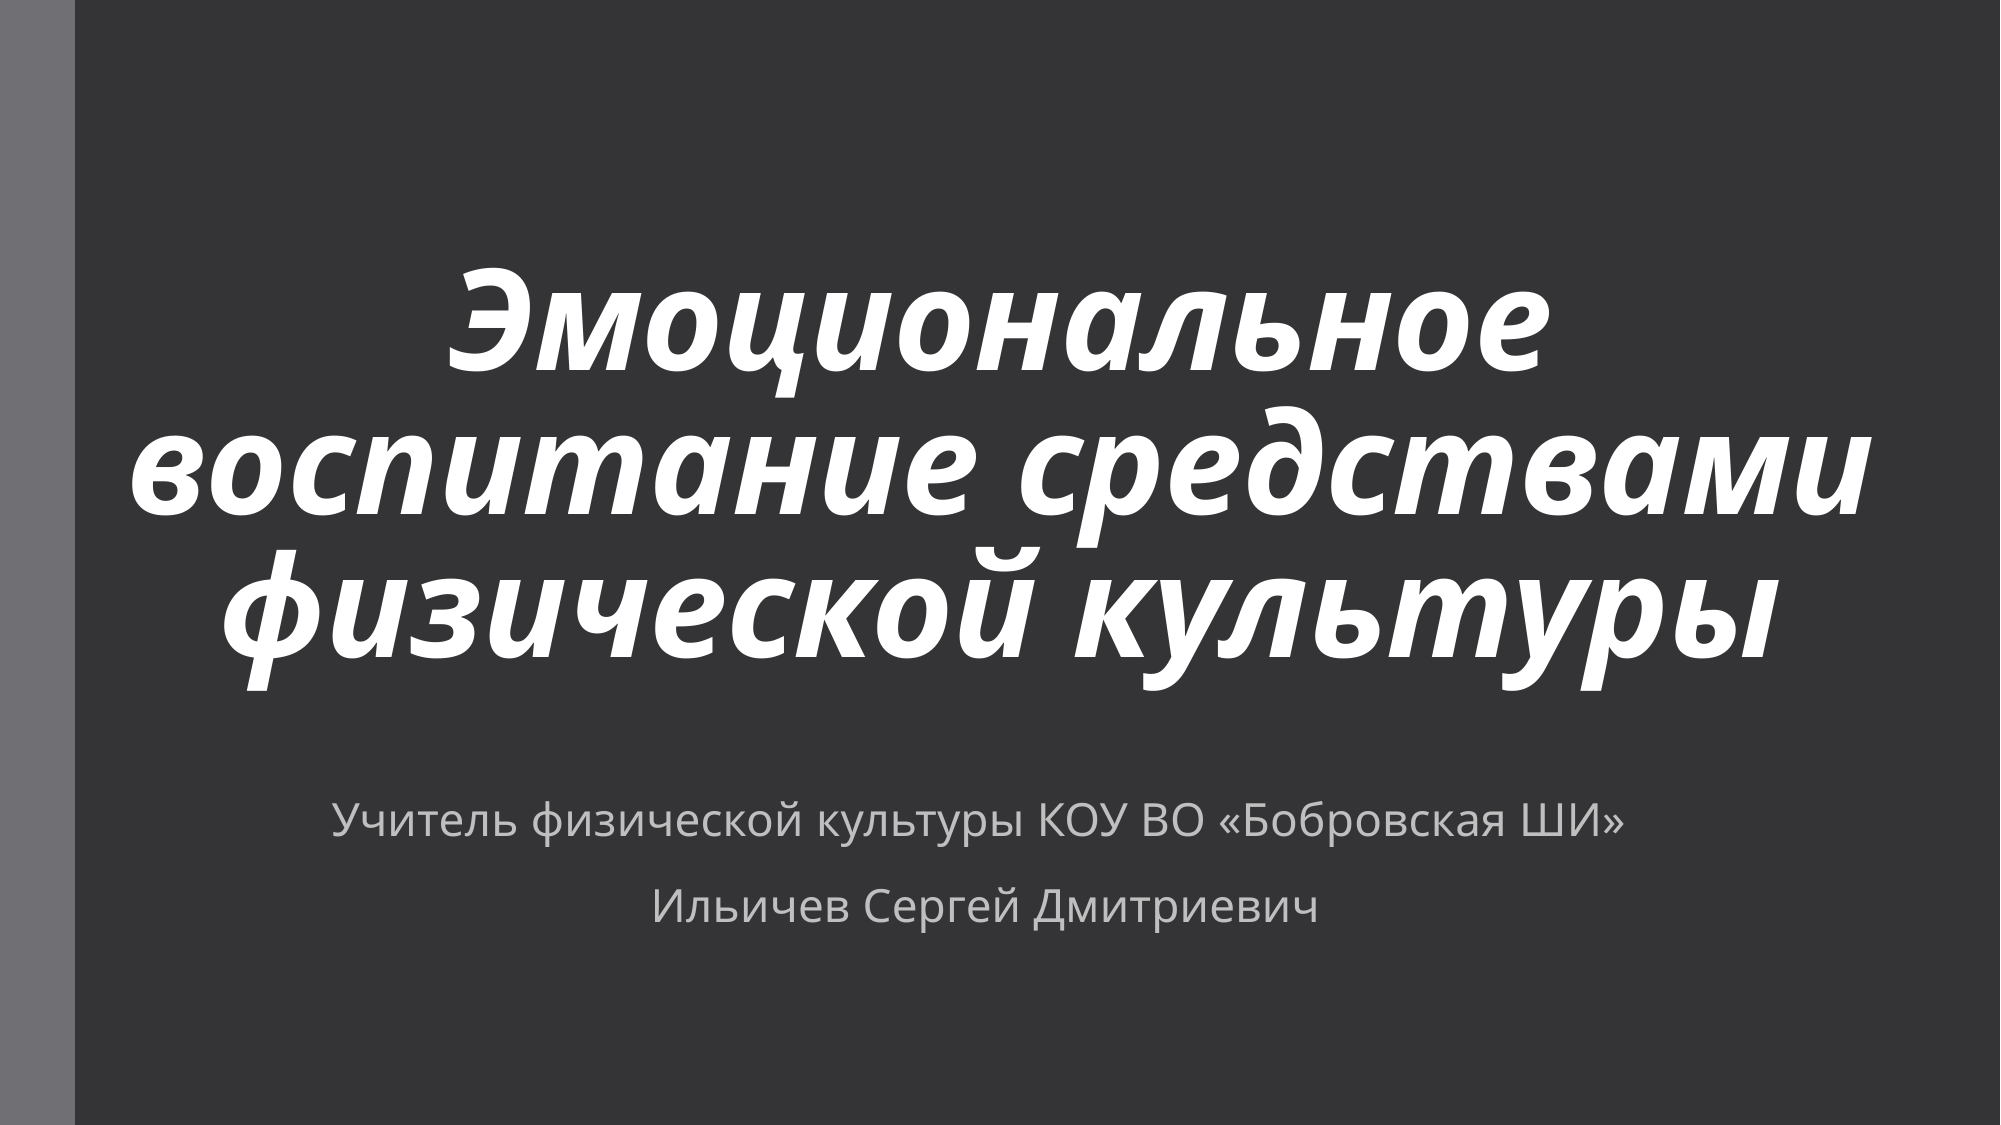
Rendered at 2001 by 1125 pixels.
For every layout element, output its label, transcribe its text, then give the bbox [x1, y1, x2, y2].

subtitle Учитель физической культуры КОУ ВО «Бобровская ШИ» Ильичев Сергей Дмитриевич [206, 787, 1752, 1065]
title Эмоциональное воспитание средствами физической культуры [86, 206, 1913, 695]
